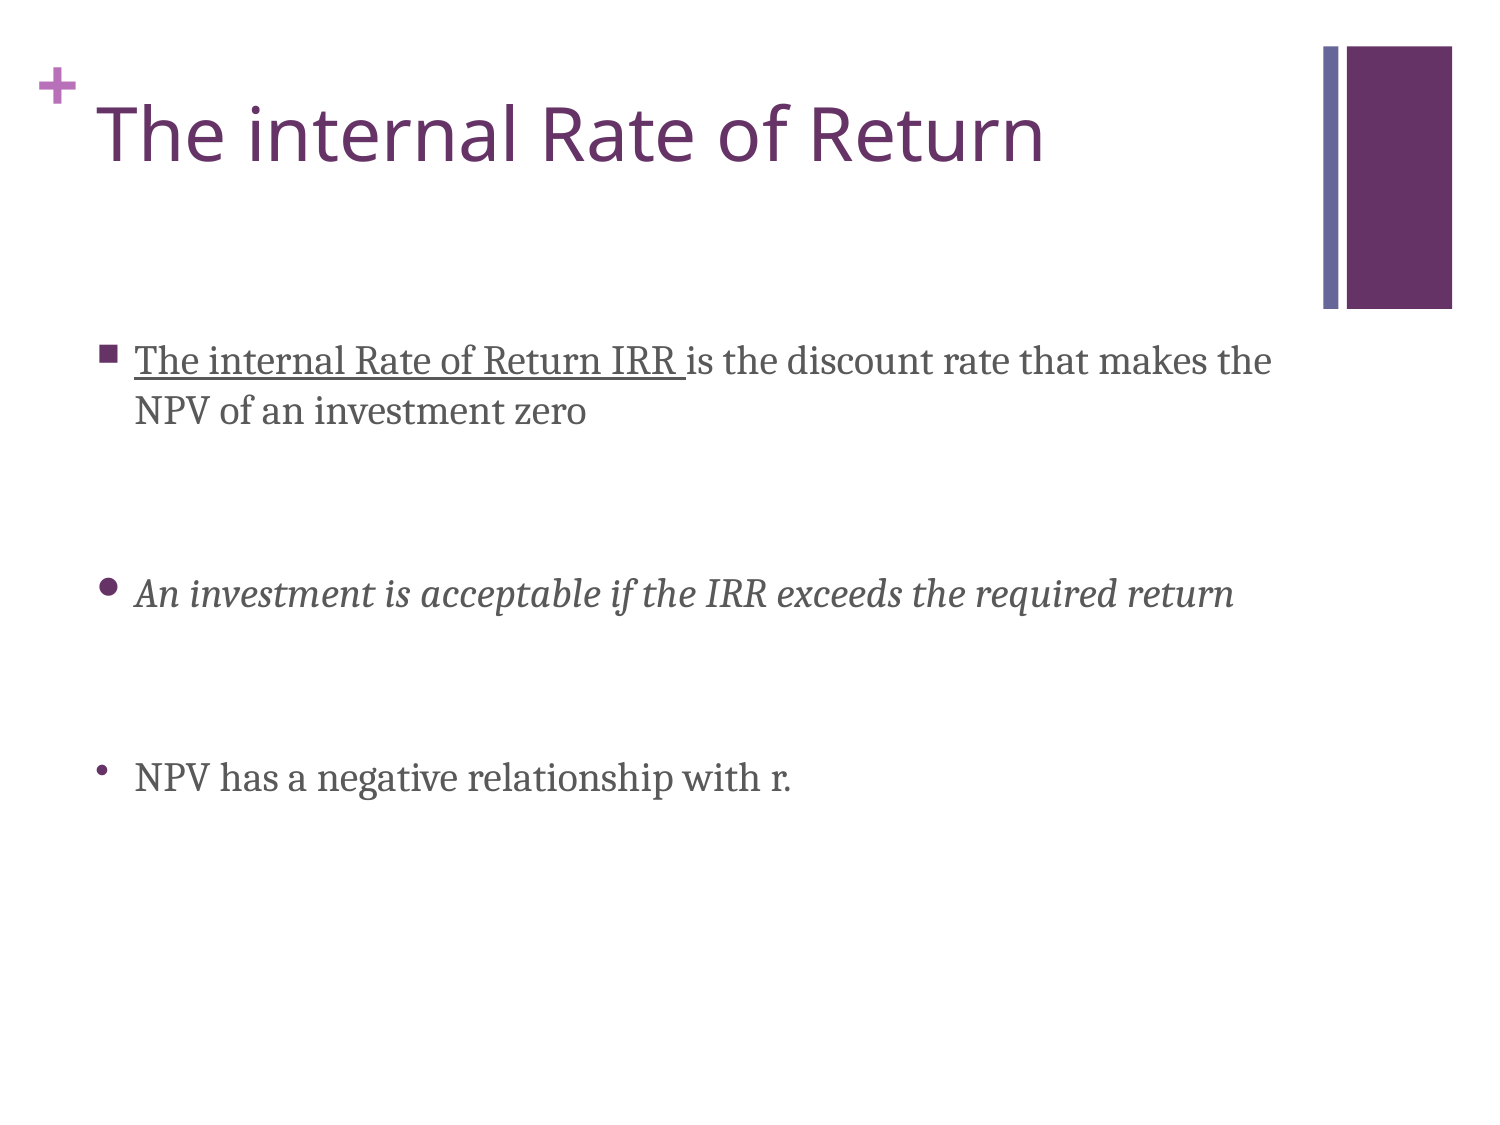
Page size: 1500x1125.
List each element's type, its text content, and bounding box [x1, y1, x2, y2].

title The internal Rate of Return [81, 79, 1322, 263]
list The internal Rate of Return IRR is the discount rate that makes the NPV of an investment zero An investment is acceptable if the IRR exceeds the required return NPV has a negative relationship with r. [81, 324, 1322, 1005]
